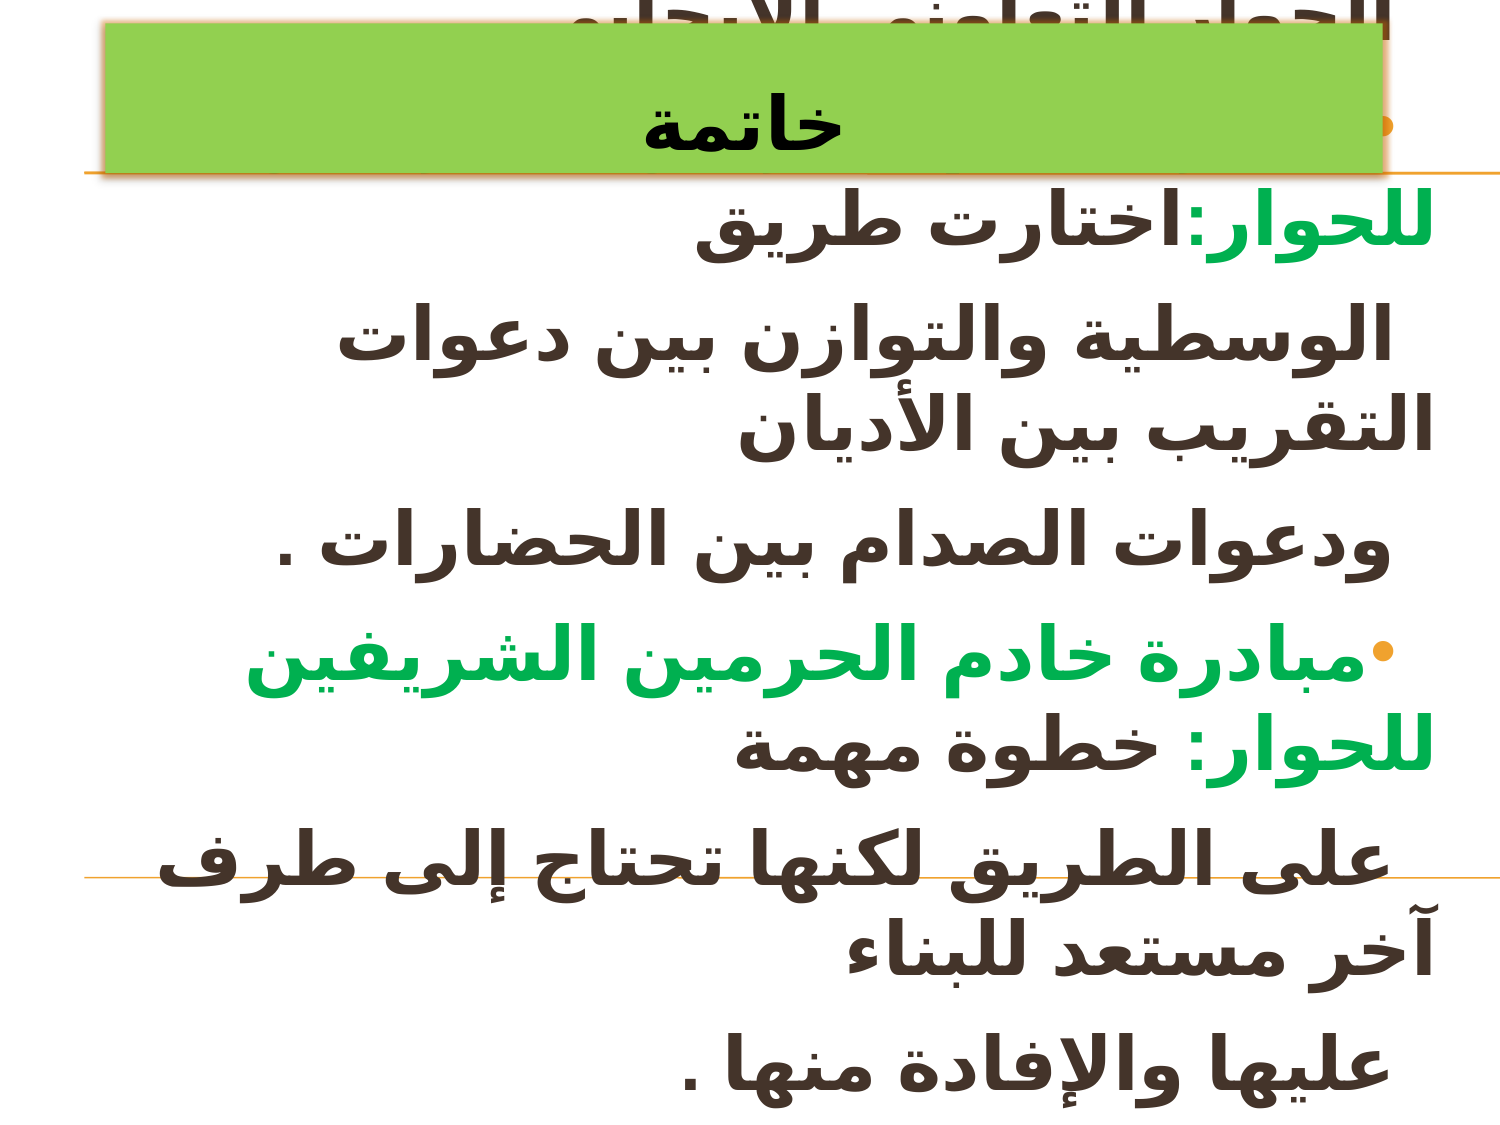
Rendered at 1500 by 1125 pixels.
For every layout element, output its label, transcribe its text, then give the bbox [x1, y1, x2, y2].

subtitle مبادرة خادم الحرمين الشريفين للحوار: أسست لثقافة الحوار التعاوني الإيجابي مبادرة خادم الحرمين الشريفين للحوار:اختارت طريق الوسطية والتوازن بين دعوات التقريب بين الأديان ودعوات الصدام بين الحضارات . مبادرة خادم الحرمين الشريفين للحوار: خطوة مهمة على الطريق لكنها تحتاج إلى طرف آخر مستعد للبناء عليها والإفادة منها . [34, 187, 1466, 1114]
text_box خاتمة [105, 23, 1384, 174]
